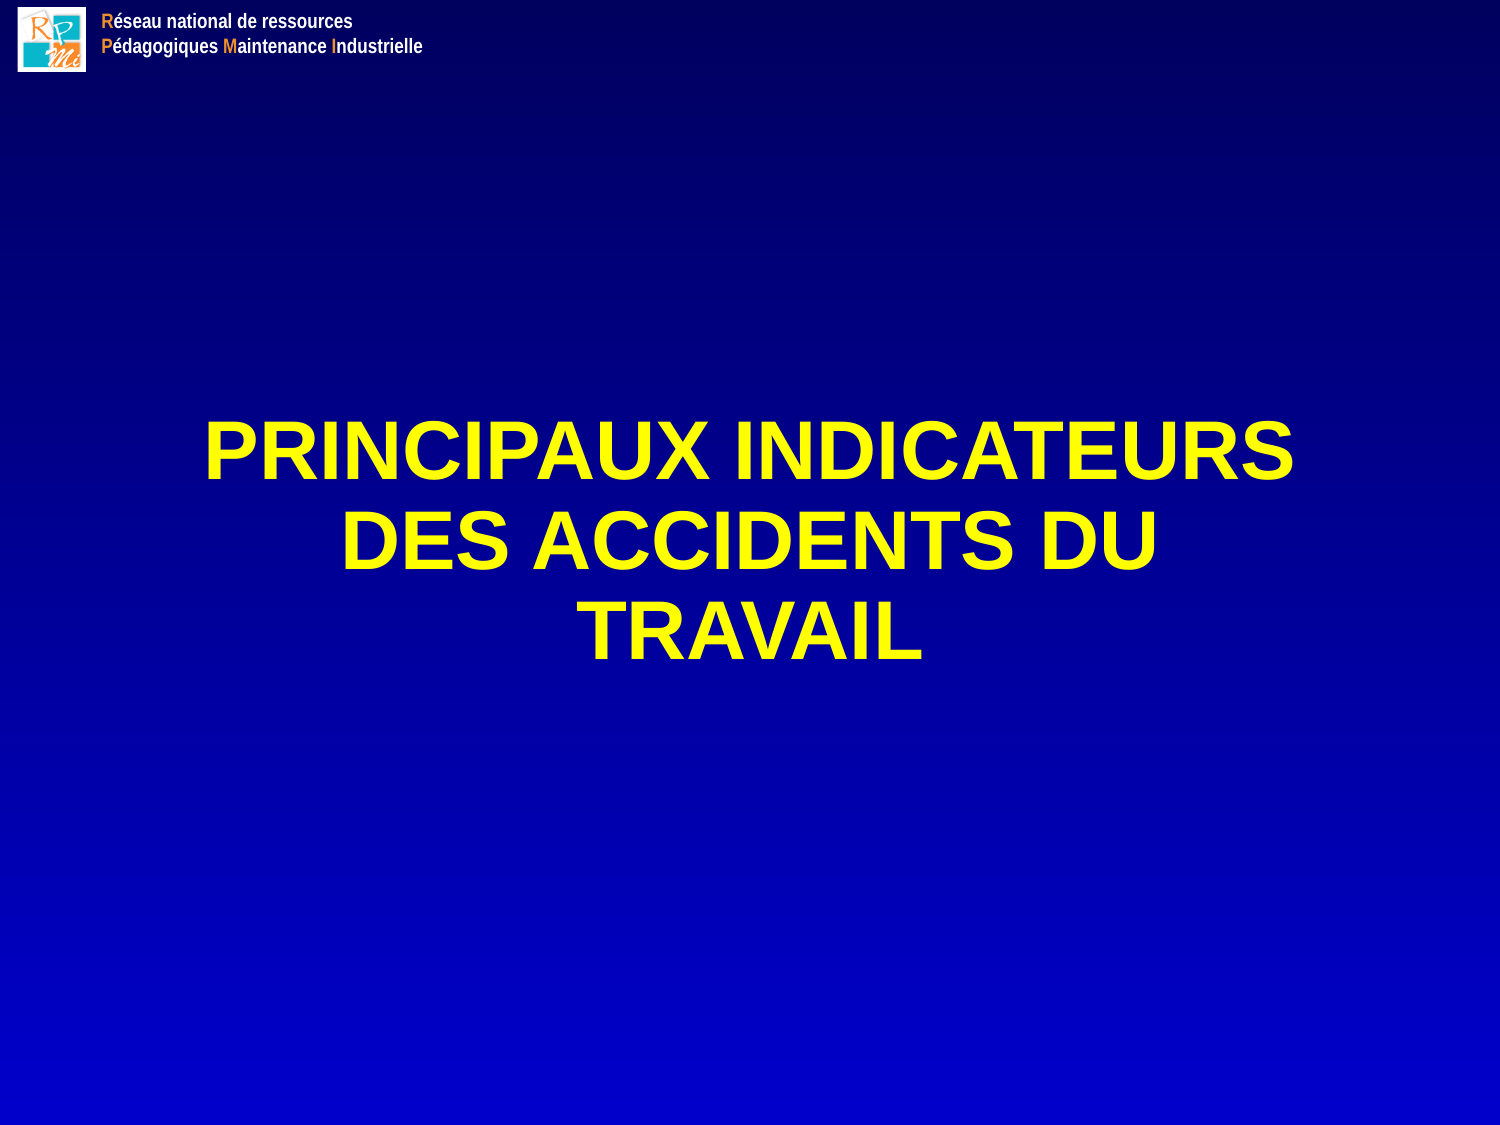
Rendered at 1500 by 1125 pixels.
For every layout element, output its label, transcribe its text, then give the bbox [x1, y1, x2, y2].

list PRINCIPAUX INDICATEURS DES ACCIDENTS DU TRAVAIL [174, 399, 1325, 700]
picture [17, 7, 86, 72]
